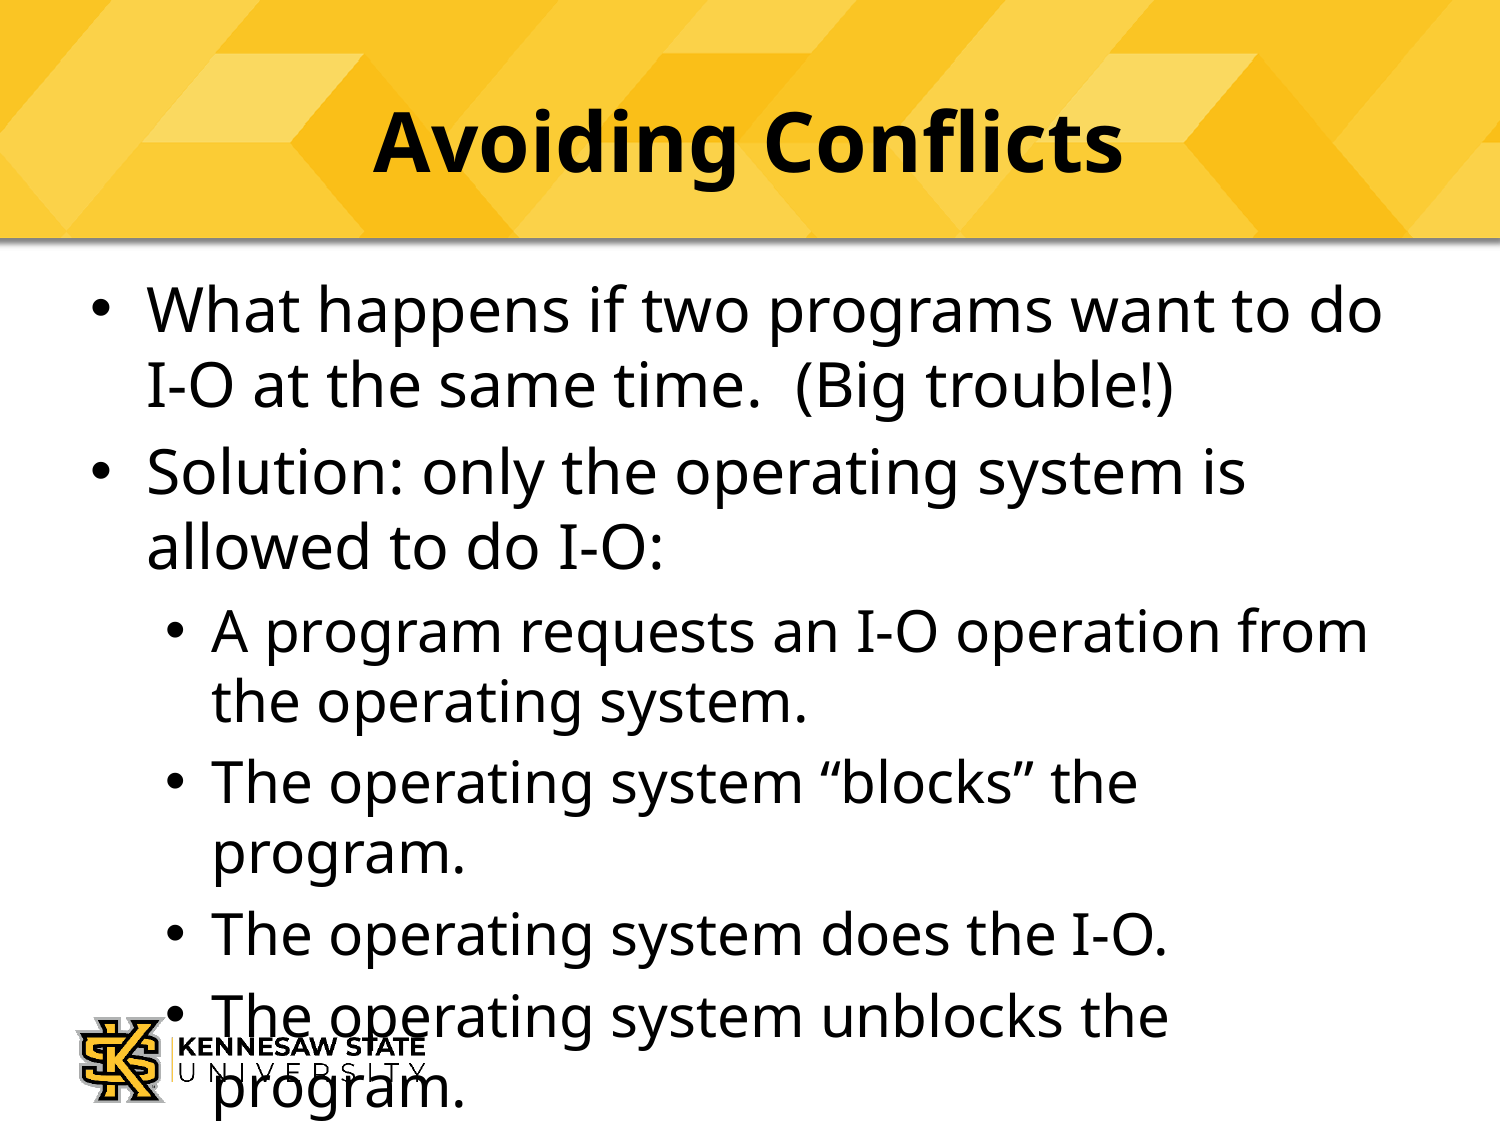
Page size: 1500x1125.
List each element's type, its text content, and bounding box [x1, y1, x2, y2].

picture [75, 1017, 425, 1103]
title Avoiding Conflicts [75, 45, 1425, 233]
picture [0, 0, 1500, 251]
list What happens if two programs want to do I-O at the same time. (Big trouble!) Solution: only the operating system is allowed to do I-O: A program requests an I-O operation from the operating system. The operating system “blocks” the program. The operating system does the I-O. The operating system unblocks the program. [75, 262, 1425, 1005]
